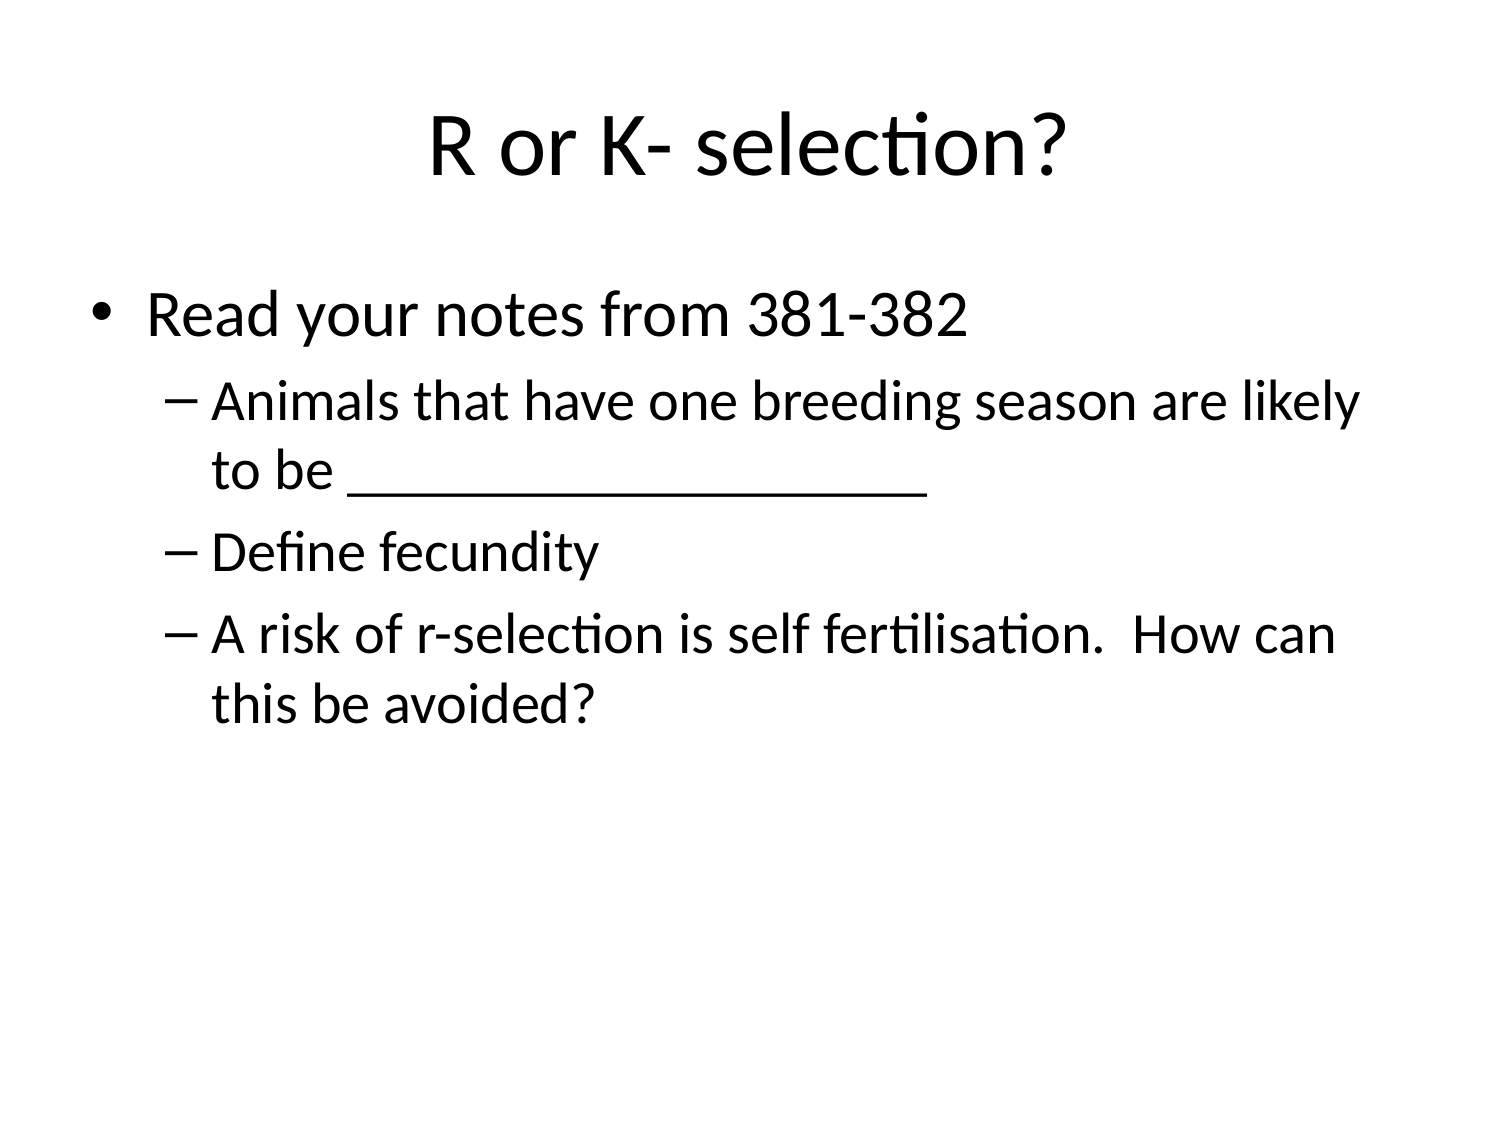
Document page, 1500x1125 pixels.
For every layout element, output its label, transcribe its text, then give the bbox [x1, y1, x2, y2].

title R or K- selection? [75, 45, 1425, 233]
list Read your notes from 381-382 Animals that have one breeding season are likely to be ____________________ Define fecundity A risk of r-selection is self fertilisation. How can this be avoided? [75, 262, 1425, 1005]
